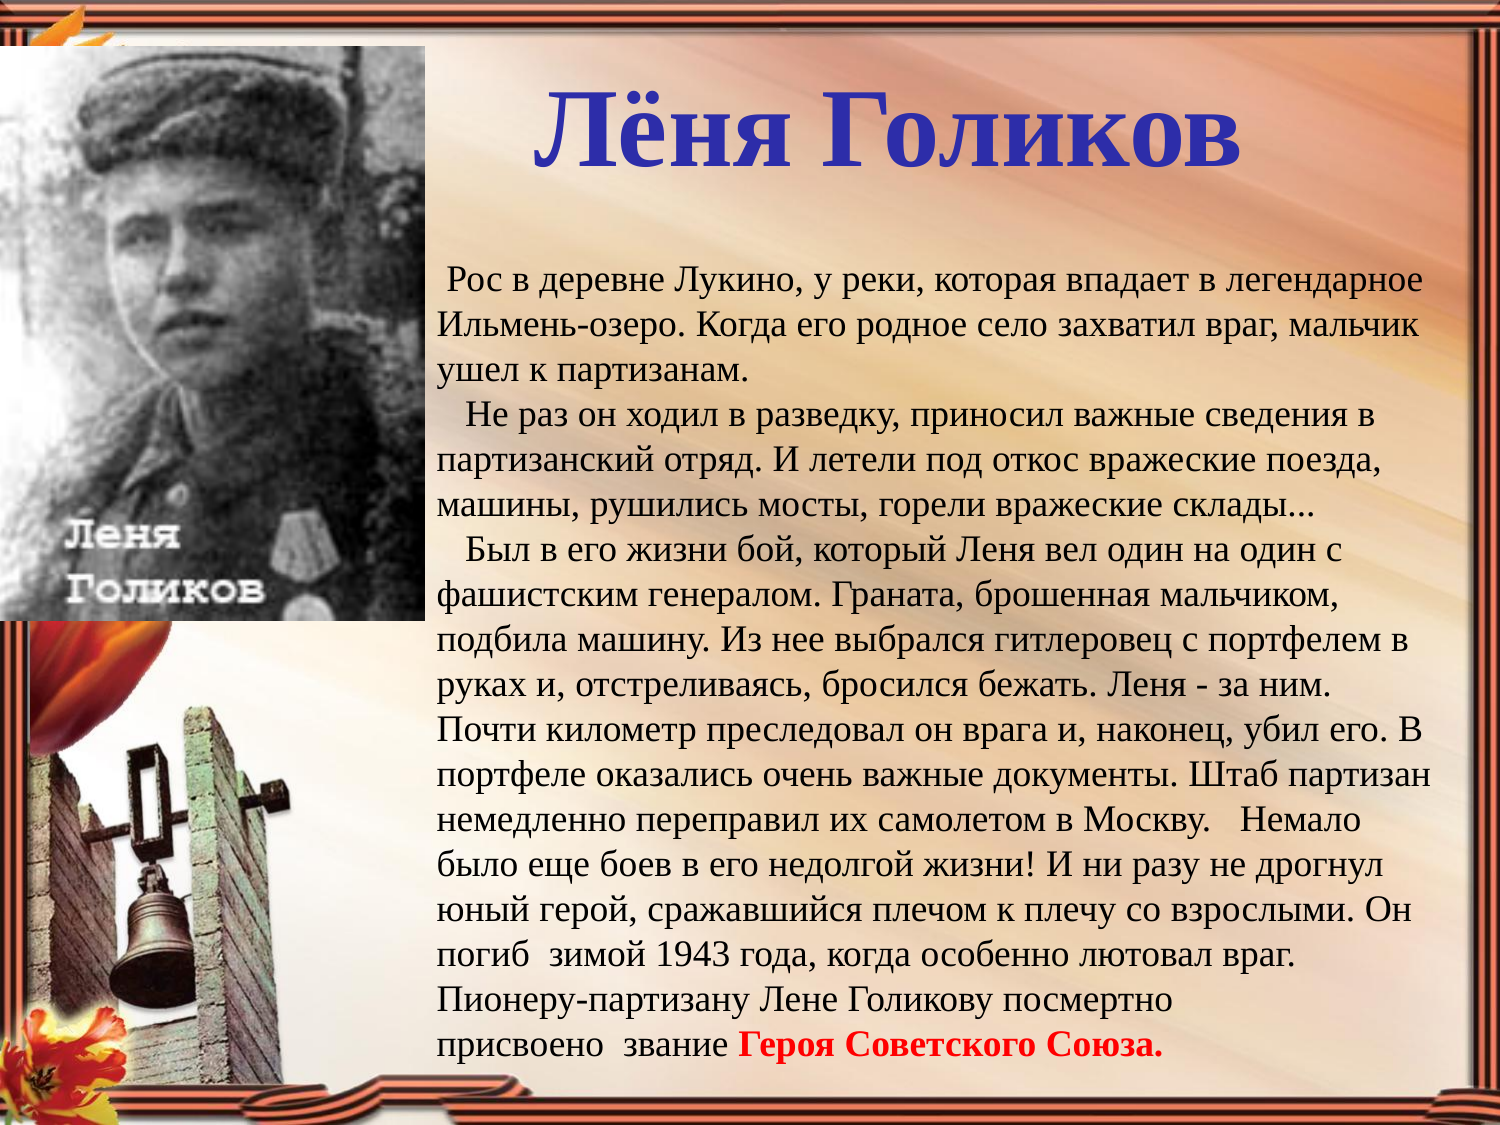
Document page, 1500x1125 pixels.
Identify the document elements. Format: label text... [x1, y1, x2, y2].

text_box Рос в деревне Лукино, у реки, которая впадает в легендарное Ильмень-озеро. Когда его родное село захватил враг, мальчик ушел к партизанам. Не раз он ходил в разведку, приносил важные сведения в партизанский отряд. И летели под откос вражеские поезда, машины, рушились мосты, горели вражеские склады... Был в его жизни бой, который Леня вел один на один с фашистским генералом. Граната, брошенная мальчиком, подбила машину. Из нее выбрался гитлеровец с портфелем в руках и, отстреливаясь, бросился бежать. Леня - за ним. Почти километр преследовал он врага и, наконец, убил его. В портфеле оказались очень важные документы. Штаб партизан немедленно переправил их самолетом в Москву. Немало было еще боев в его недолгой жизни! И ни разу не дрогнул юный герой, сражавшийся плечом к плечу со взрослыми. Он погиб зимой 1943 года, когда особенно лютовал враг. Пионеру-партизану Лене Голикову посмертно присвоено звание Героя Советского Союза. [421, 246, 1454, 1117]
picture [0, 0, 1500, 1125]
text_box Лёня Голиков [519, 46, 1259, 197]
